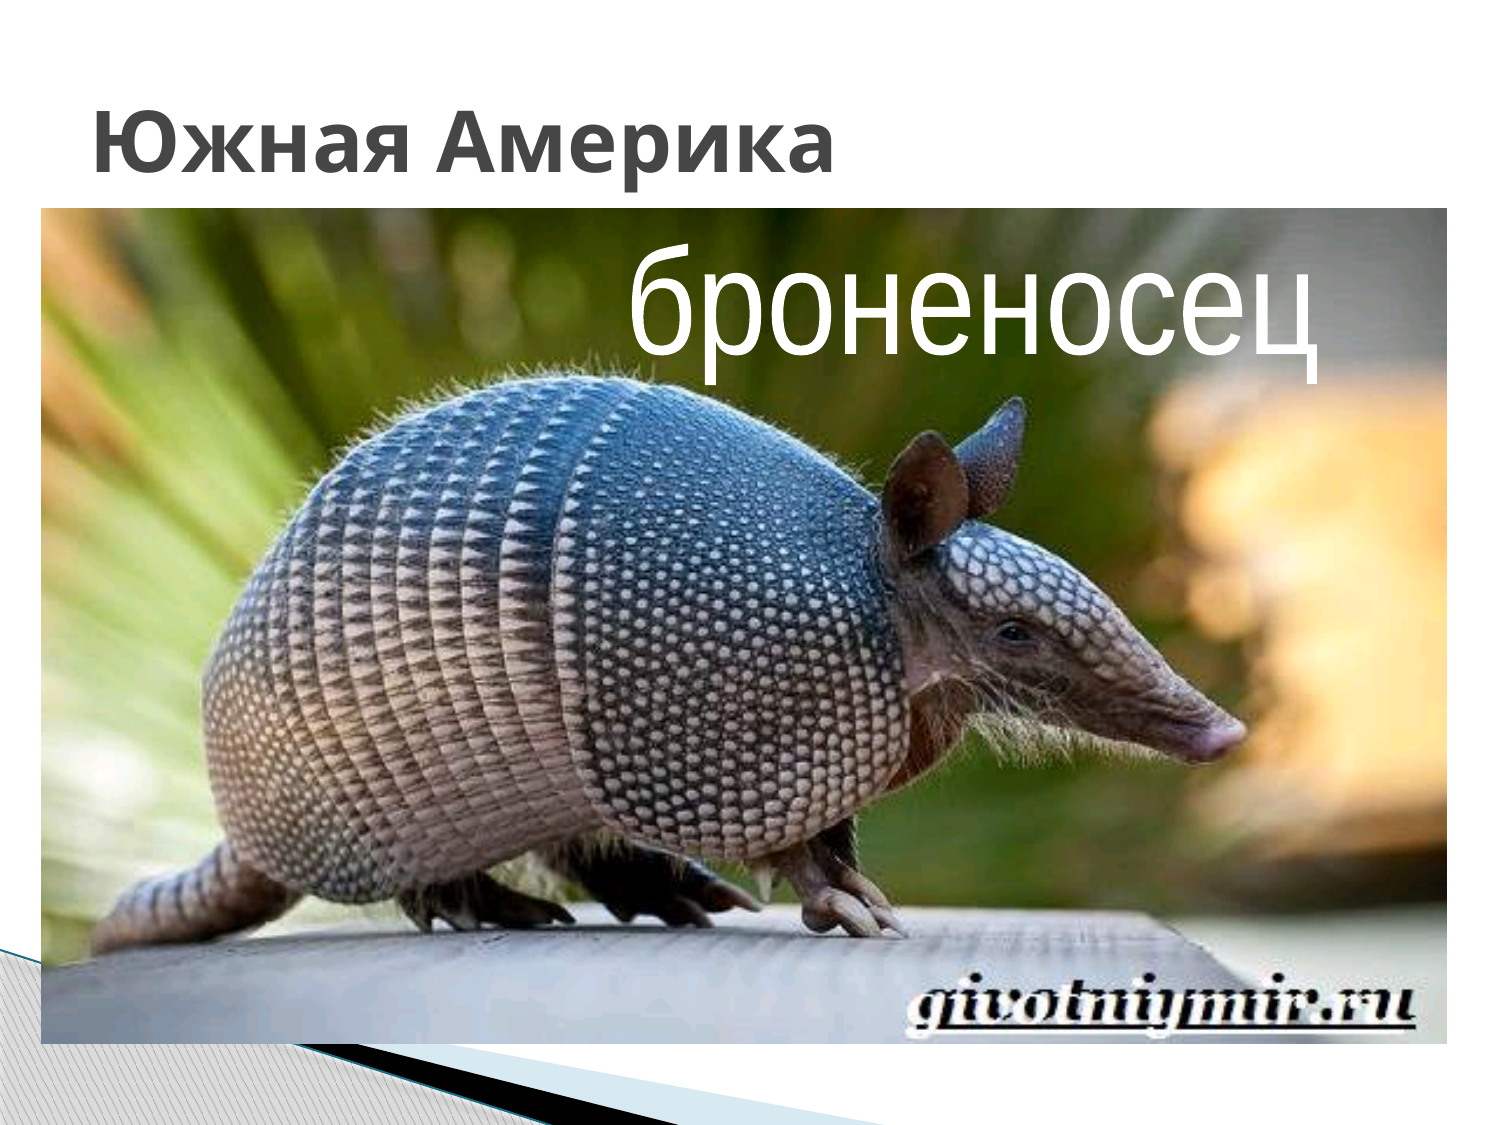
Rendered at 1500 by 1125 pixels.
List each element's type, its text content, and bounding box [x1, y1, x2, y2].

title Южная Америка [75, 45, 1425, 207]
picture [40, 207, 1447, 1045]
